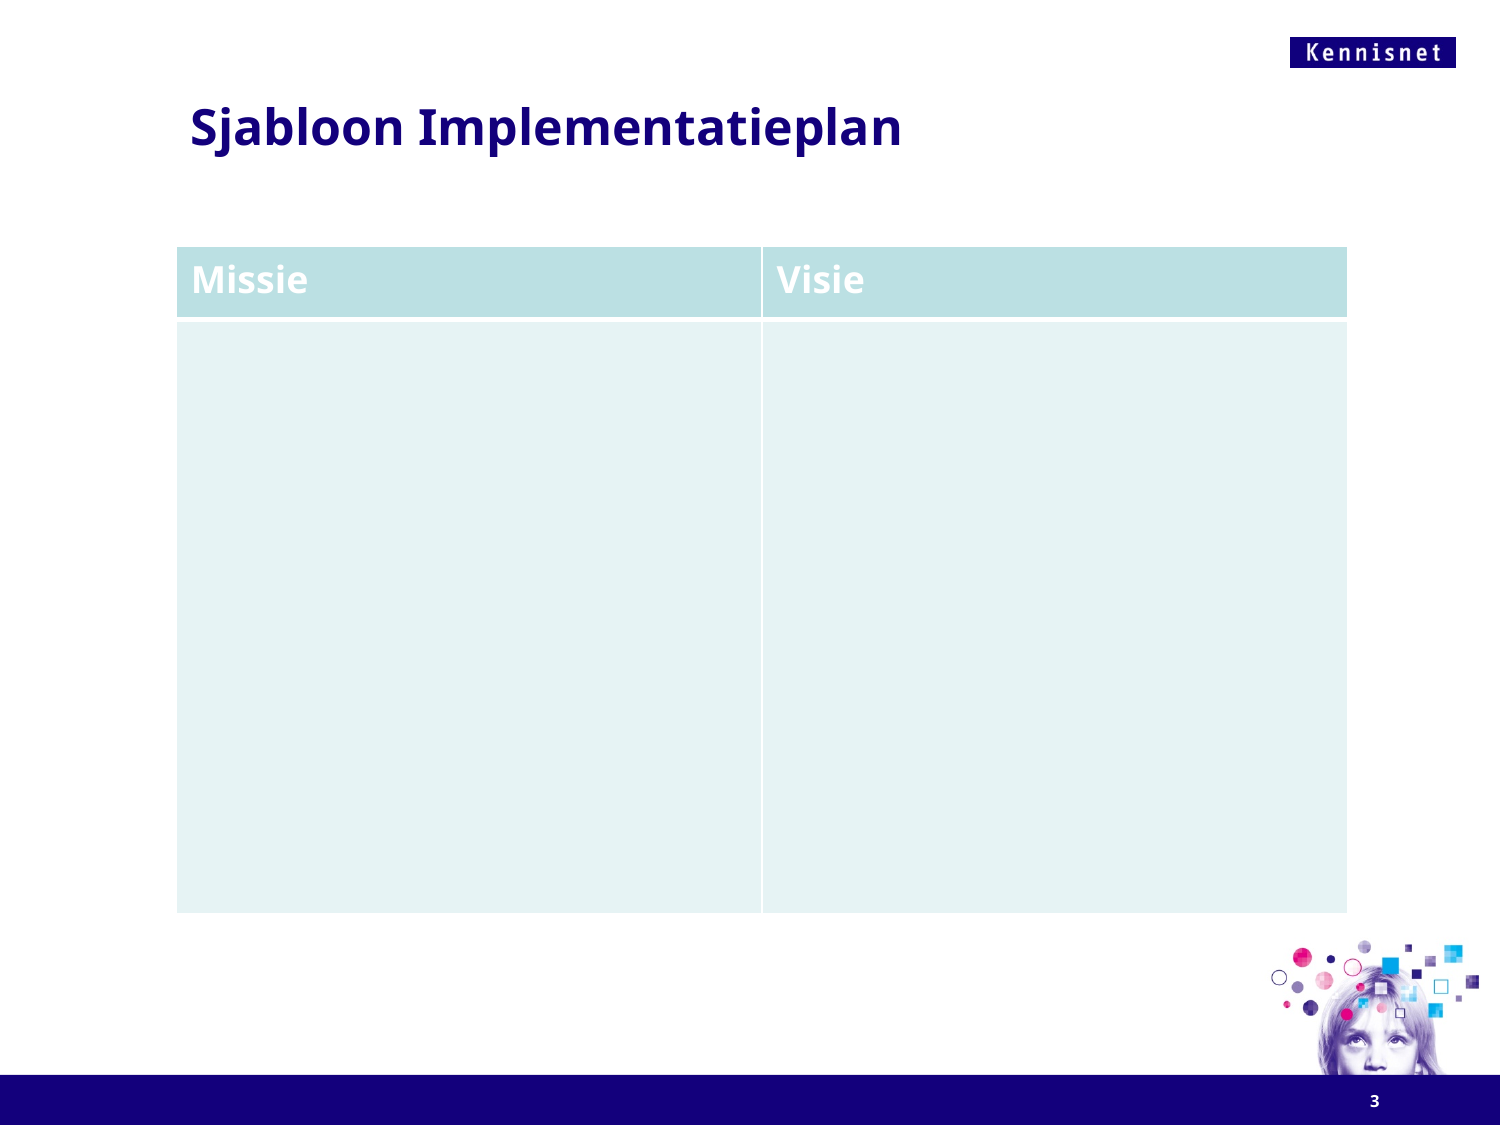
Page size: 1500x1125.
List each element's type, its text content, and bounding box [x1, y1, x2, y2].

table_cell [177, 322, 761, 913]
slide_number 2 [1299, 1090, 1451, 1125]
title Sjabloon Implementatieplan [190, 88, 1391, 277]
picture [1250, 926, 1500, 1074]
table_header Visie [763, 247, 1347, 317]
picture [1290, 37, 1456, 68]
table_header Missie [177, 247, 761, 317]
table_cell [763, 322, 1347, 913]
